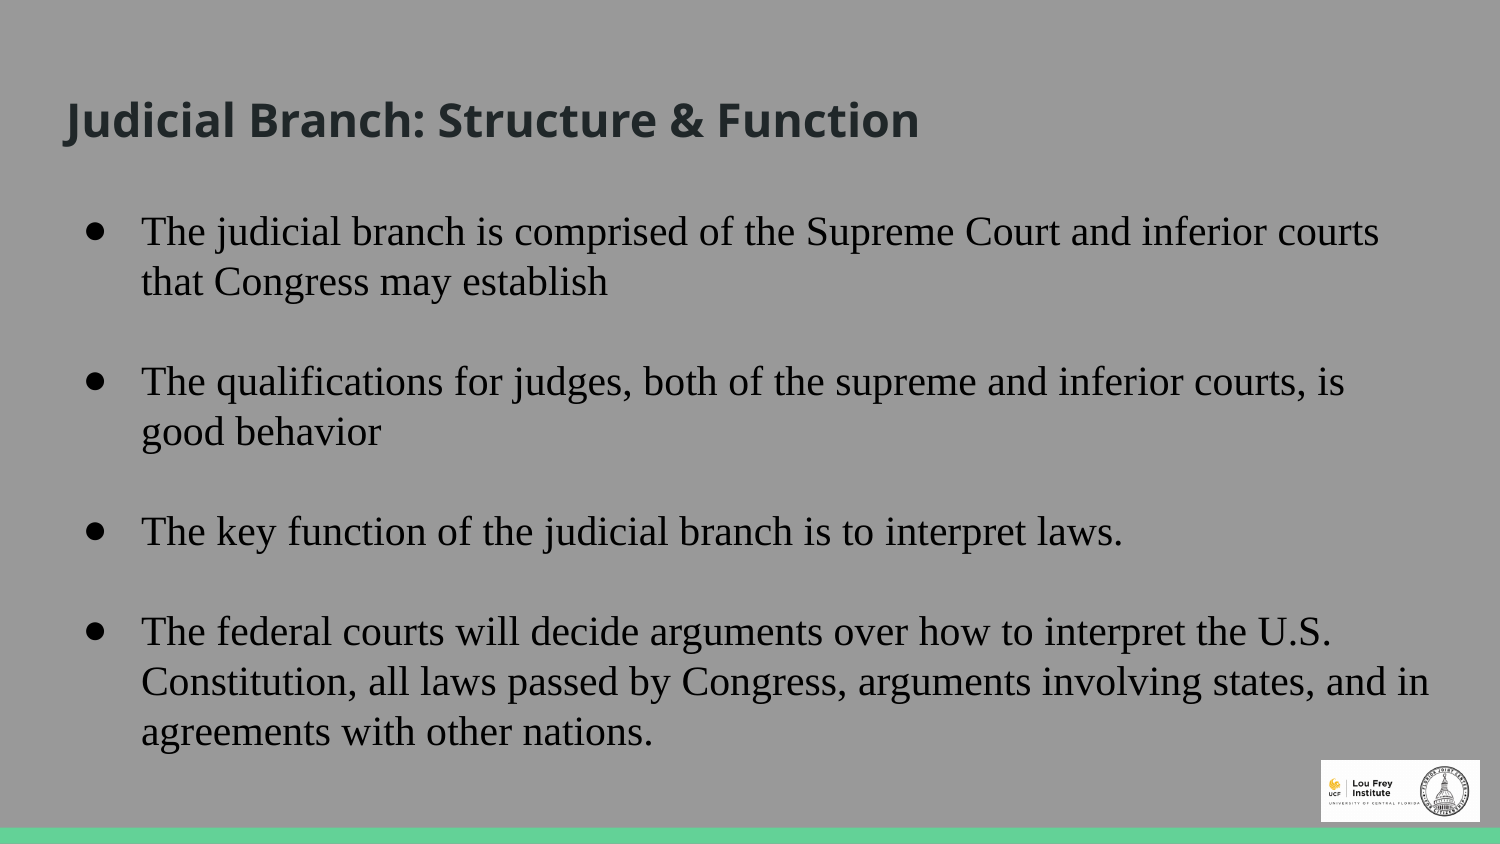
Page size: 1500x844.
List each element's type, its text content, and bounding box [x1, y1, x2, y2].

list The judicial branch is comprised of the Supreme Court and inferior courts that Congress may establish The qualifications for judges, both of the supreme and inferior courts, is good behavior The key function of the judicial branch is to interpret laws. The federal courts will decide arguments over how to interpret the U.S. Constitution, all laws passed by Congress, arguments involving states, and in agreements with other nations. [51, 189, 1449, 750]
picture [1321, 760, 1480, 822]
title Judicial Branch: Structure & Function [51, 72, 1449, 167]
